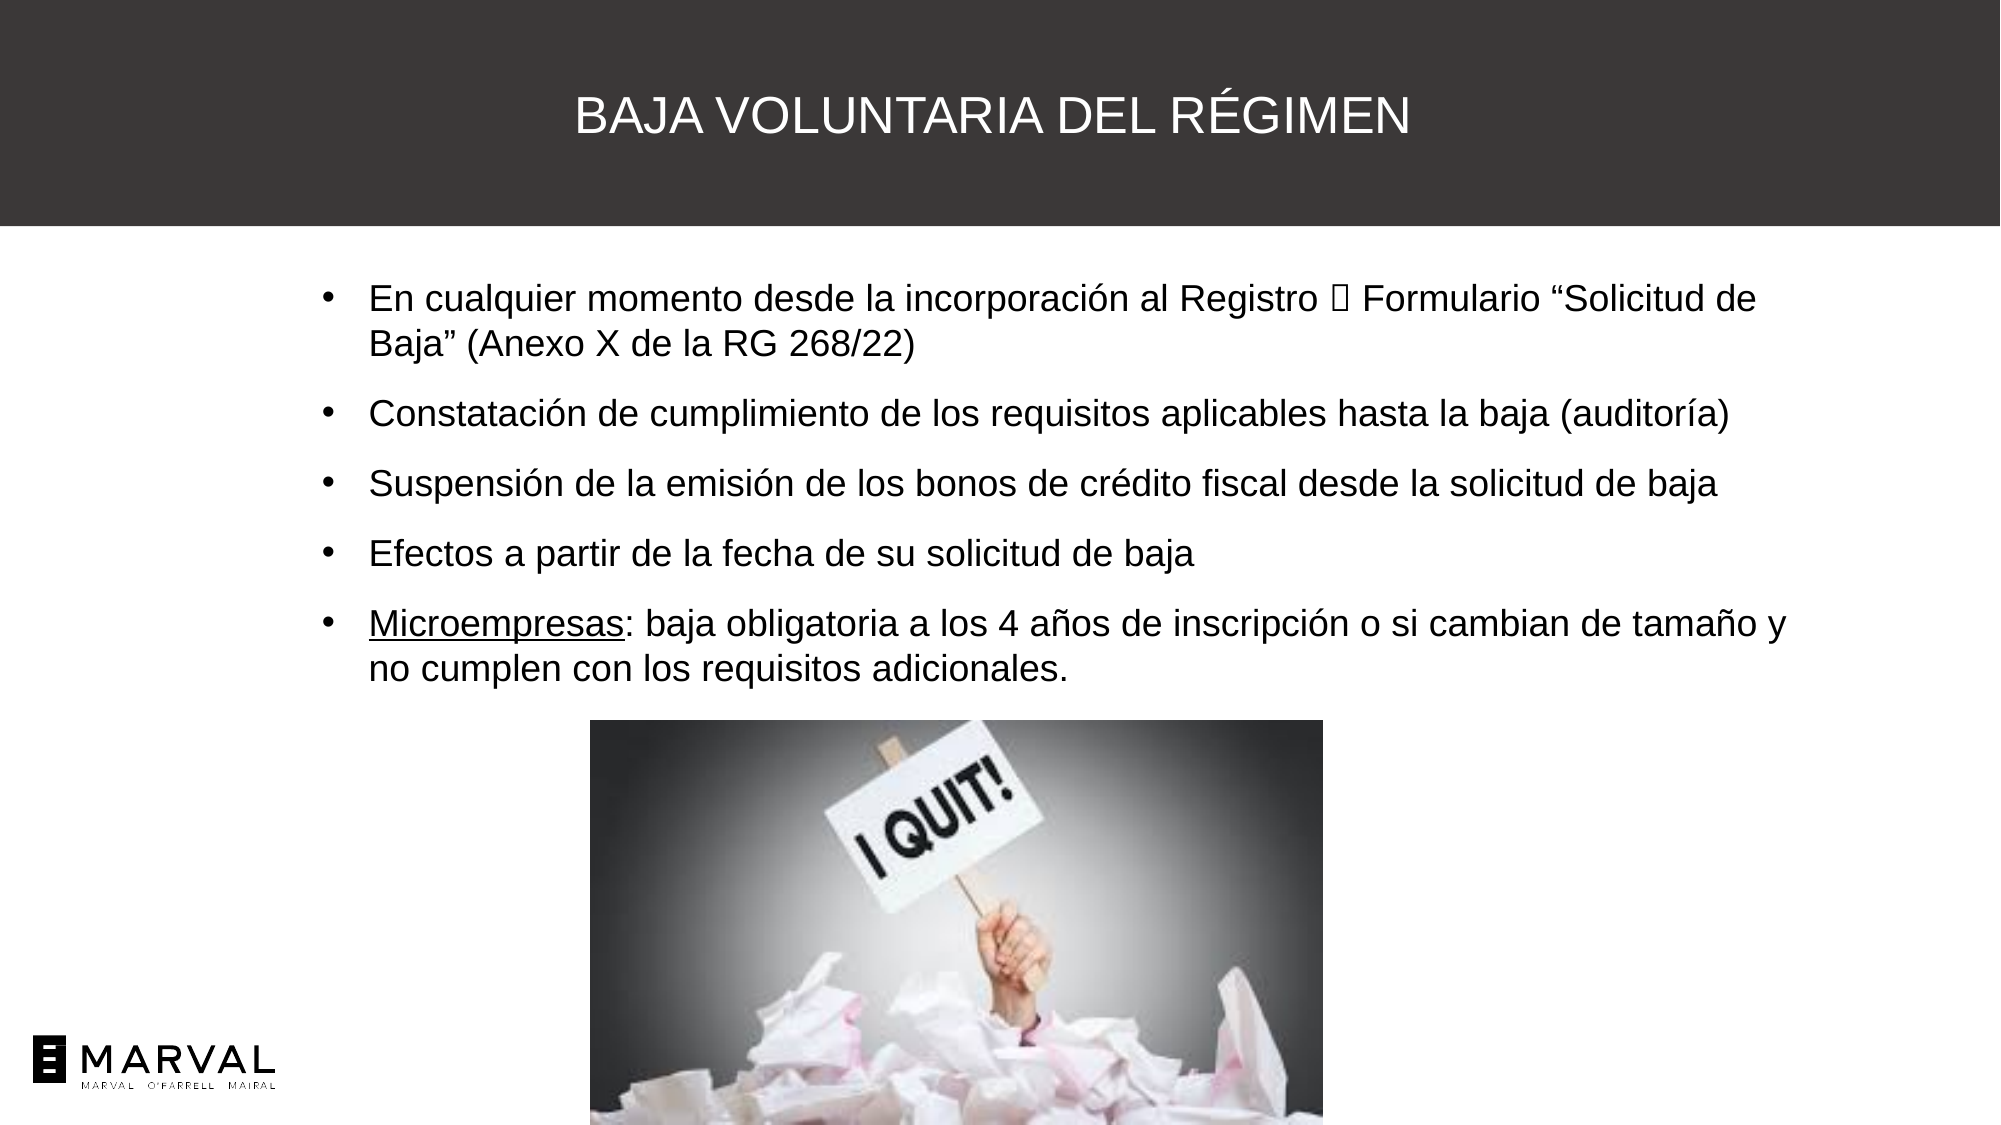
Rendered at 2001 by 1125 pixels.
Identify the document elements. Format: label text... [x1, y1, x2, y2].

text_box BAJA VOLUNTARIA DEL RÉGIMEN [0, 0, 2000, 227]
subtitle [82, 265, 1833, 860]
picture [590, 720, 1323, 1125]
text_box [33, 1035, 275, 1090]
text_box En cualquier momento desde la incorporación al Registro  Formulario “Solicitud de Baja” (Anexo X de la RG 268/22) Constatación de cumplimiento de los requisitos aplicables hasta la baja (auditoría) Suspensión de la emisión de los bonos de crédito fiscal desde la solicitud de baja Efectos a partir de la fecha de su solicitud de baja Microempresas: baja obligatoria a los 4 años de inscripción o si cambian de tamaño y no cumplen con los requisitos adicionales. [307, 266, 1804, 857]
